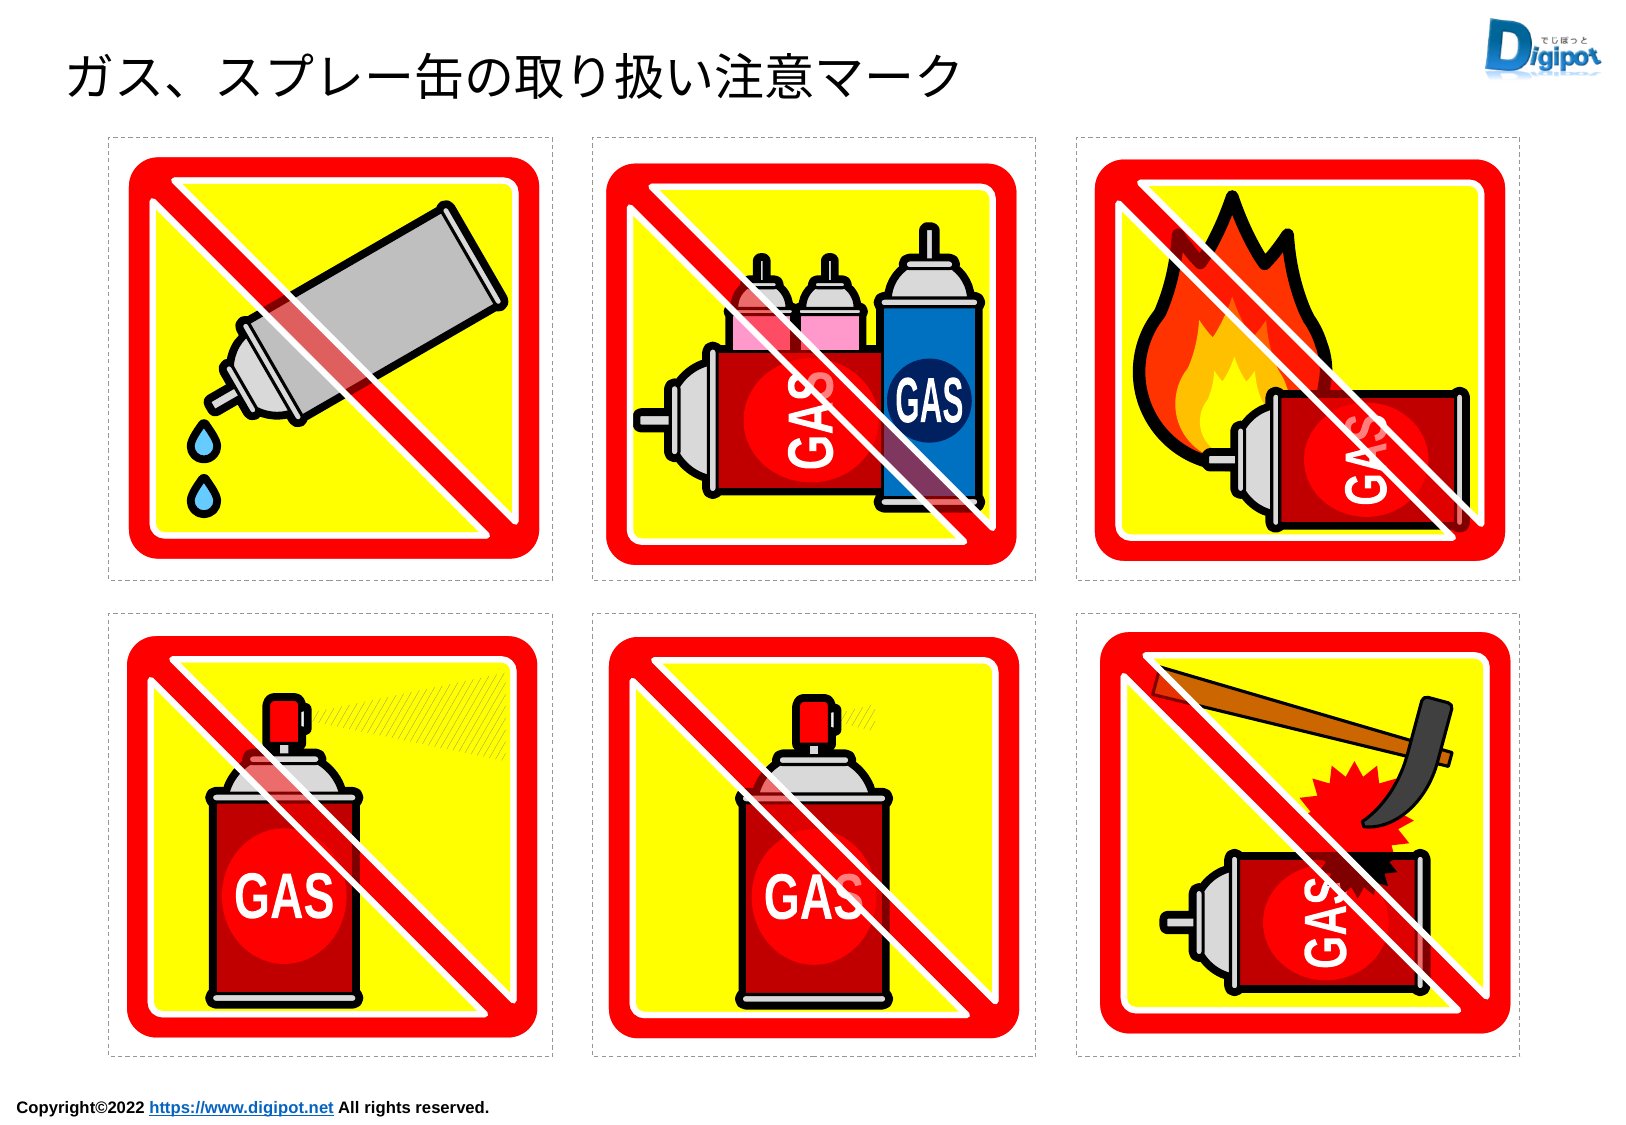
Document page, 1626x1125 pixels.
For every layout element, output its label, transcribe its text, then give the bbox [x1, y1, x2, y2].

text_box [1091, 156, 1509, 565]
picture [1485, 18, 1602, 82]
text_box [125, 153, 543, 563]
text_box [1096, 628, 1514, 1037]
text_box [123, 632, 541, 1041]
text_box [602, 160, 1020, 569]
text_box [605, 633, 1023, 1042]
text_box ガス、スプレー缶の取り扱い注意マーク [49, 38, 980, 113]
